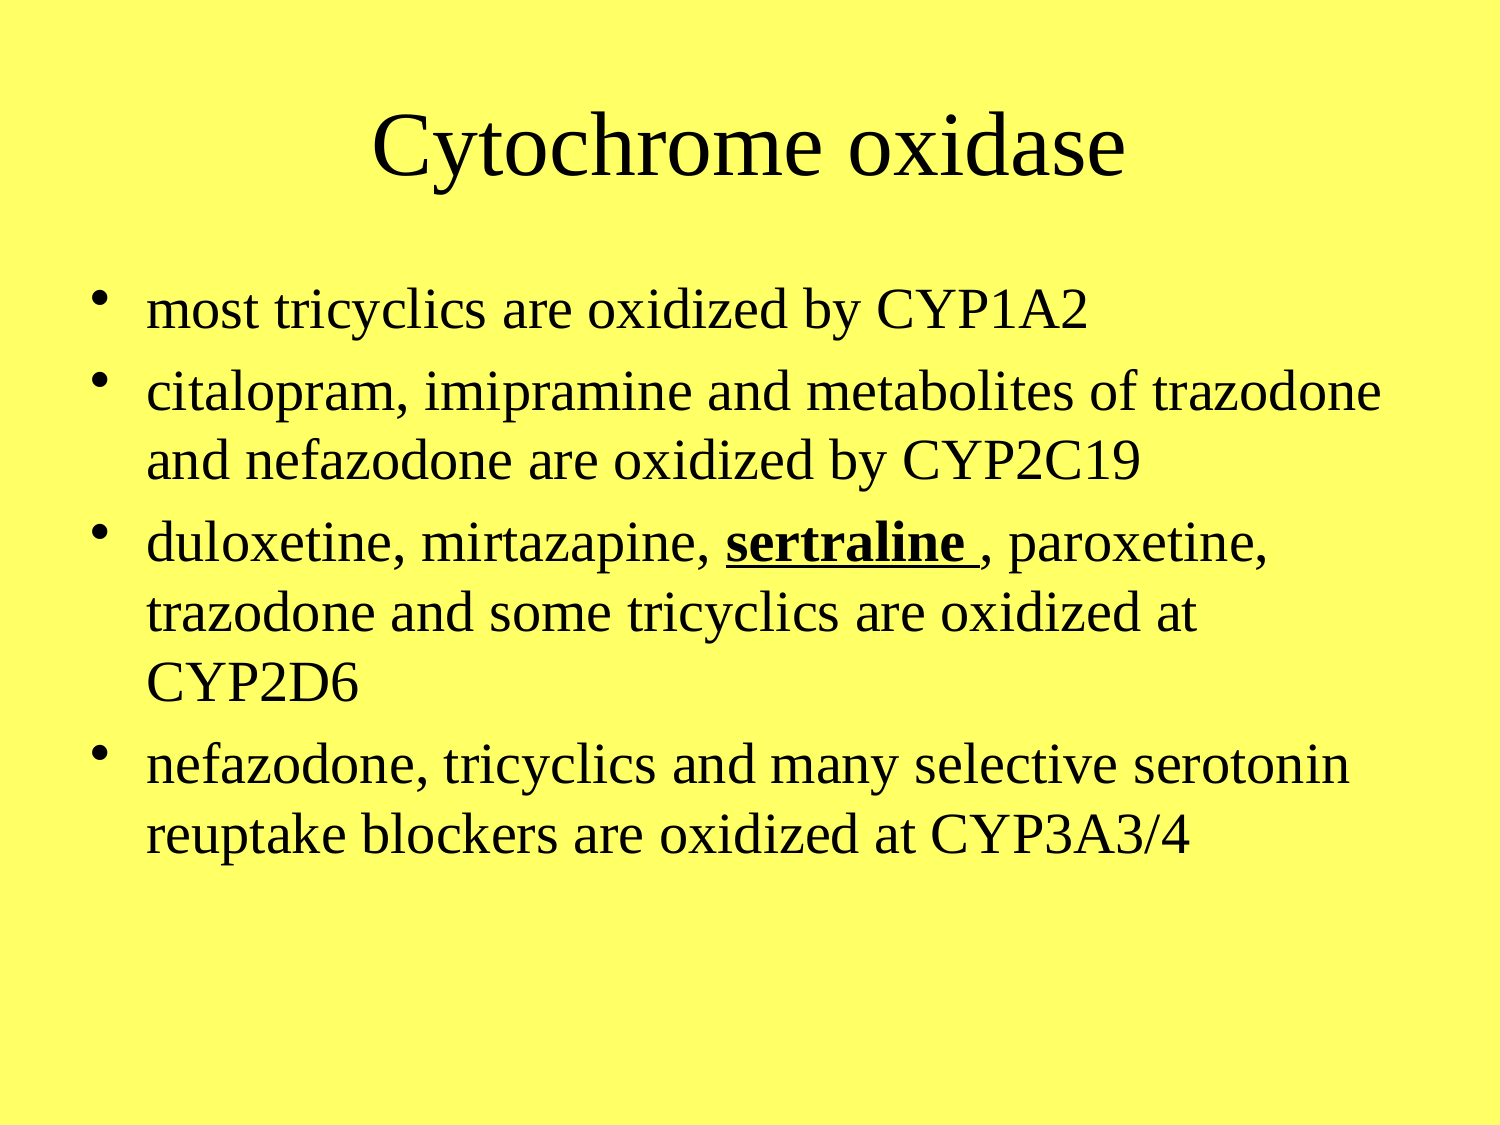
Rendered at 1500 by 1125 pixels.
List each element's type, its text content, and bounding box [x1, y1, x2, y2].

title Cytochrome oxidase [75, 45, 1425, 233]
list most tricyclics are oxidized by CYP1A2 citalopram, imipramine and metabolites of trazodone and nefazodone are oxidized by CYP2C19 duloxetine, mirtazapine, sertraline , paroxetine, trazodone and some tricyclics are oxidized at CYP2D6 nefazodone, tricyclics and many selective serotonin reuptake blockers are oxidized at CYP3A3/4 [75, 262, 1425, 1005]
